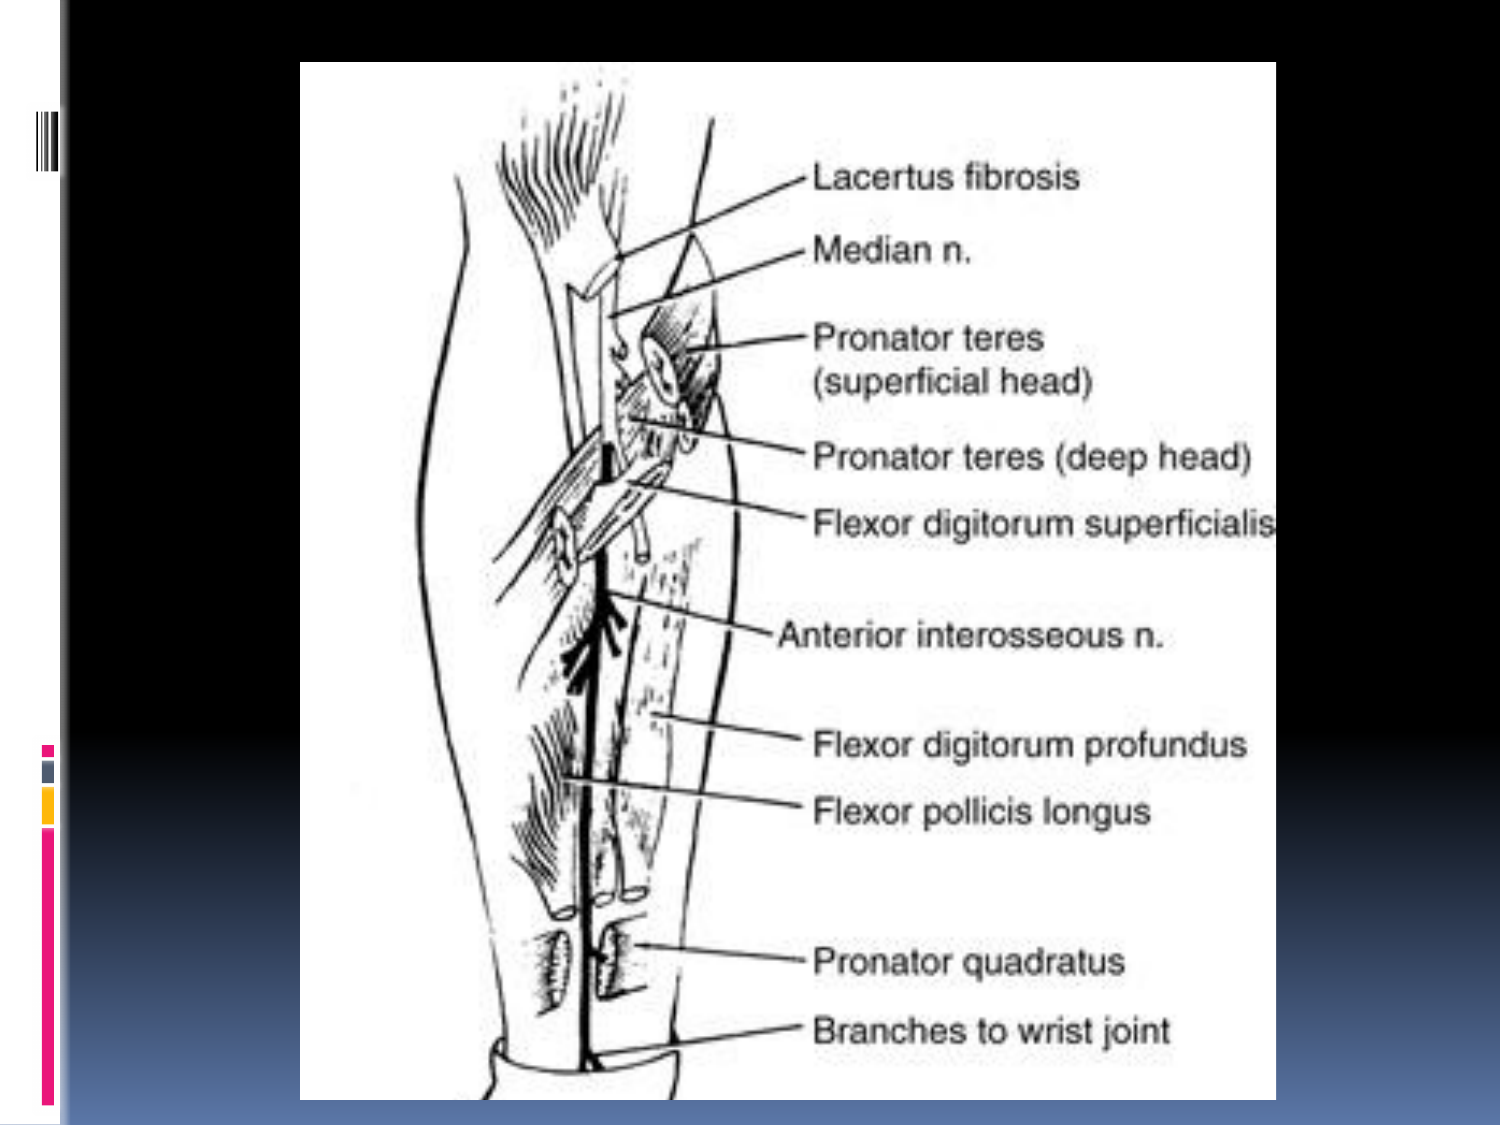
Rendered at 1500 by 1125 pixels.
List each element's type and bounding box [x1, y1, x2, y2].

picture [299, 61, 1277, 1101]
